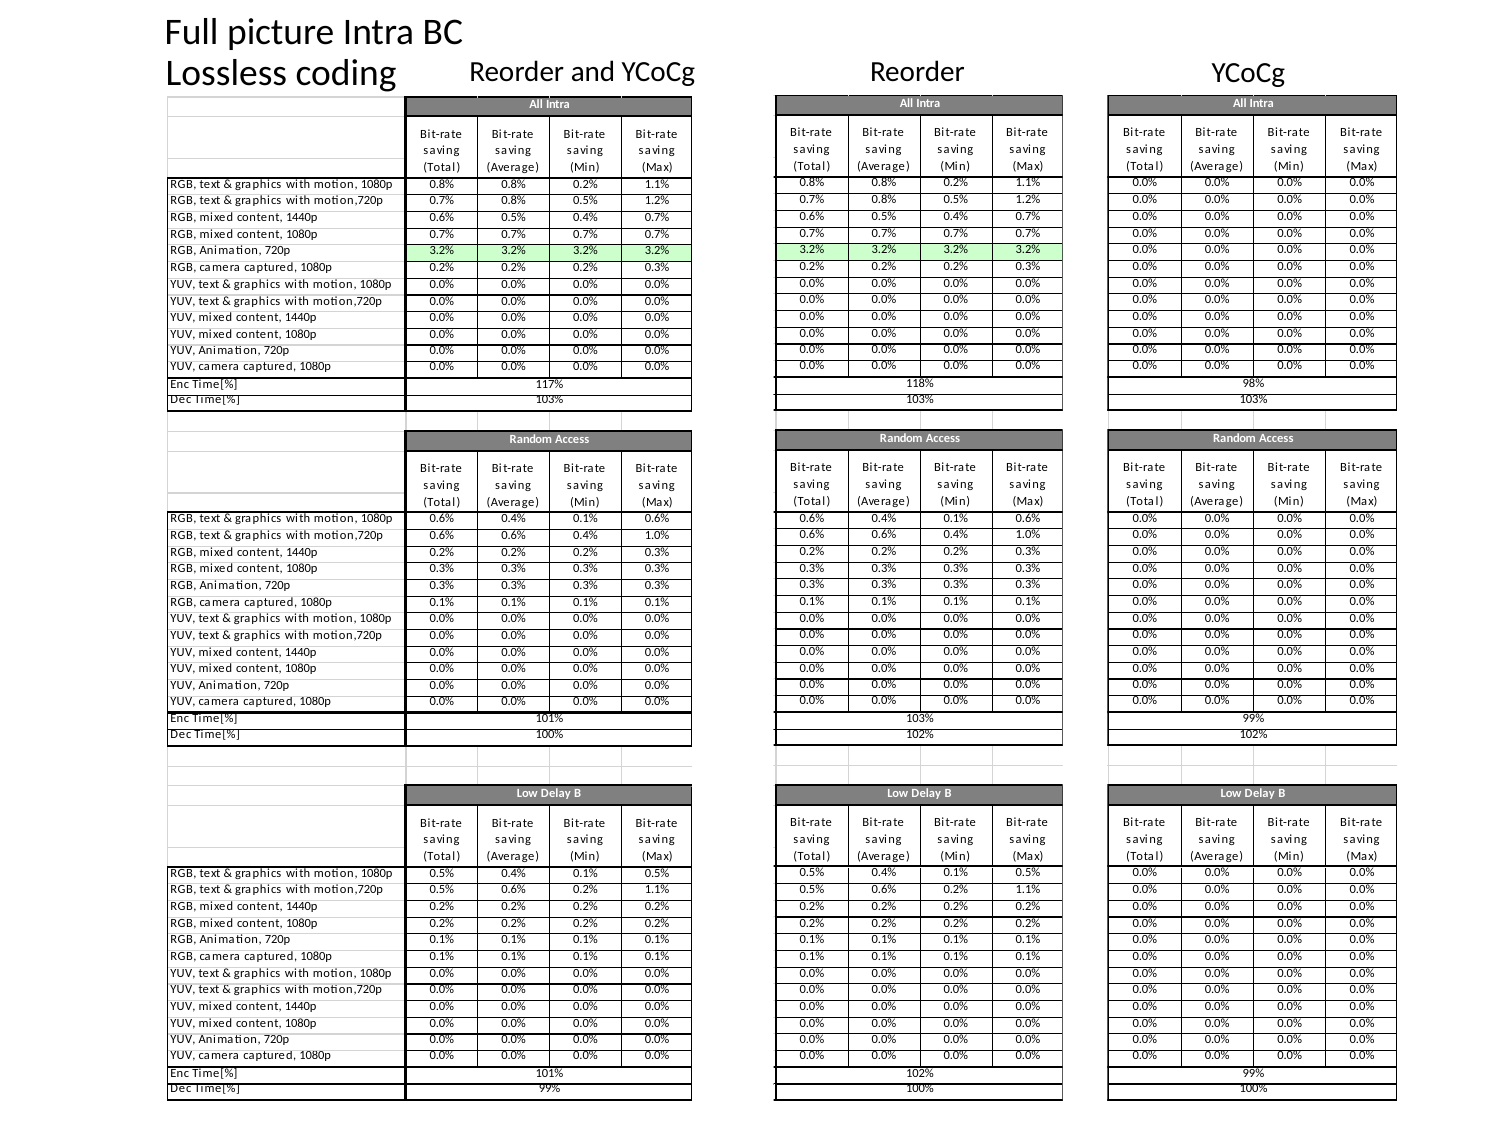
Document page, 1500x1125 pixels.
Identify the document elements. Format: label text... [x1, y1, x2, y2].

text_box Reorder and YCoCg [454, 45, 715, 95]
text_box Full picture Intra BC [149, 0, 545, 60]
picture [773, 95, 1064, 1102]
picture [1107, 95, 1398, 1102]
text_box Lossless coding [150, 60, 420, 101]
picture [167, 96, 693, 1102]
text_box YCoCg [1196, 45, 1308, 95]
text_box Reorder [855, 44, 982, 95]
